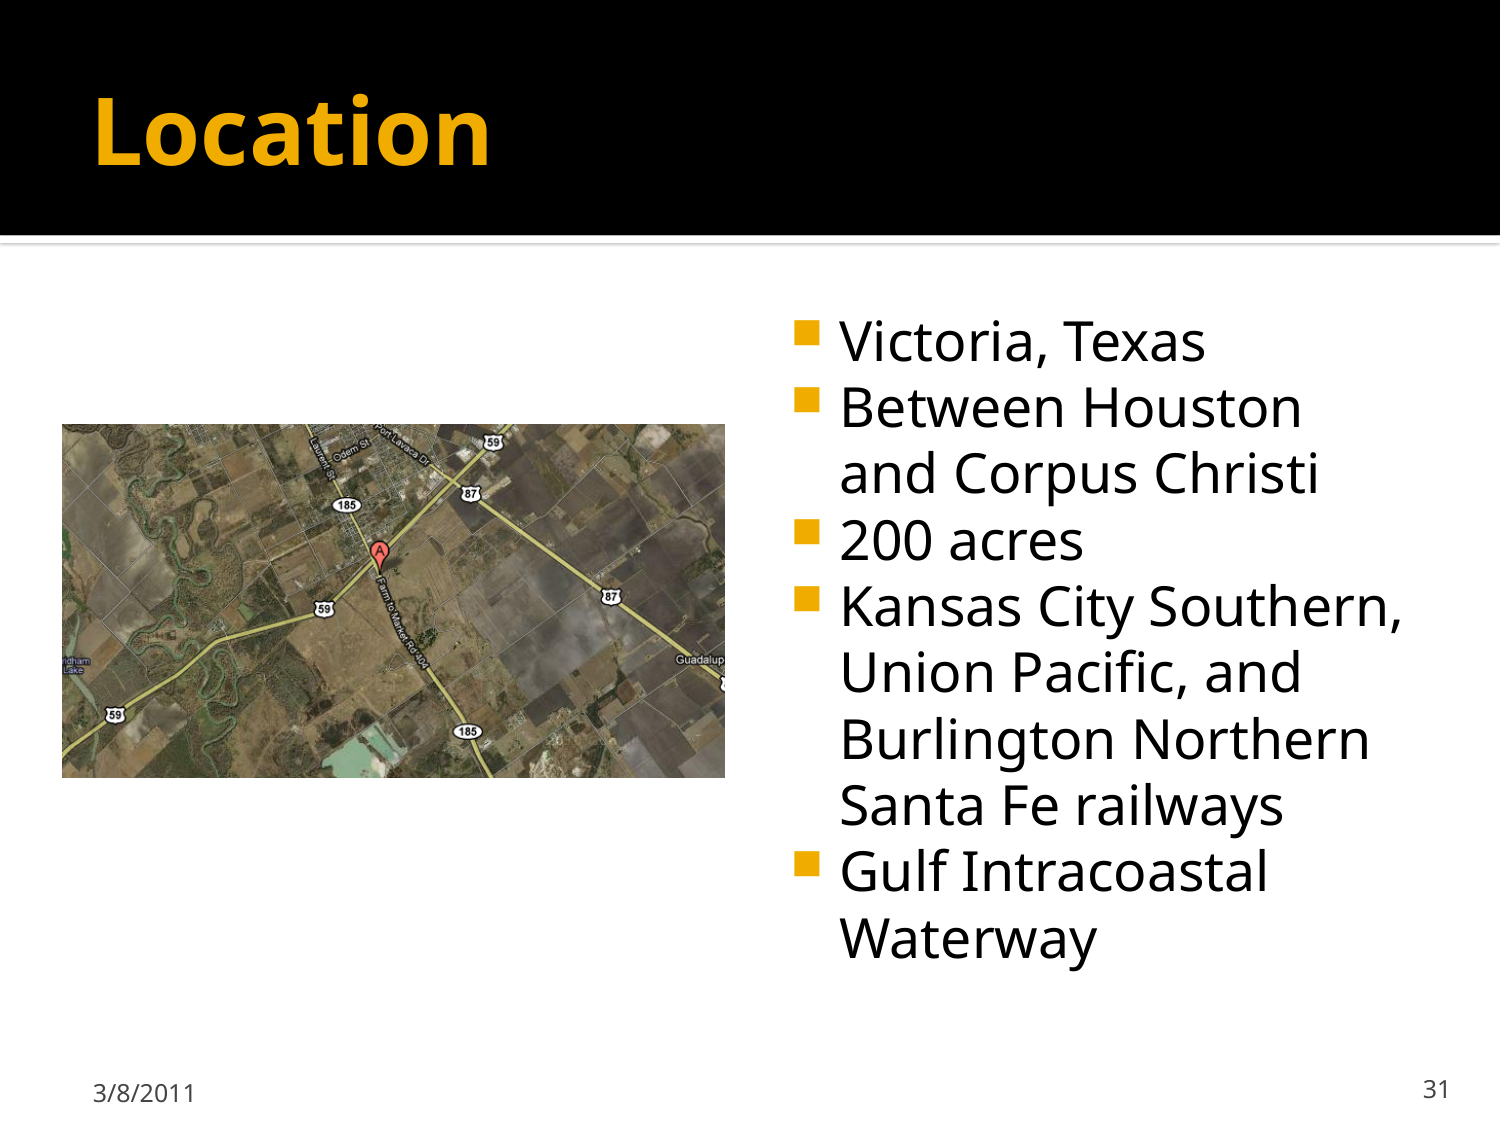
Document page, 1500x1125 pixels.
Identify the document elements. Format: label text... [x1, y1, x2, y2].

slide_number 31 [1345, 1062, 1467, 1108]
title Location [75, 24, 1425, 231]
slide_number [75, 1062, 425, 1108]
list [62, 424, 725, 778]
list Victoria, Texas Between Houston and Corpus Christi 200 acres Kansas City Southern, Union Pacific, and Burlington Northern Santa Fe railways Gulf Intracoastal Waterway [762, 291, 1425, 1050]
